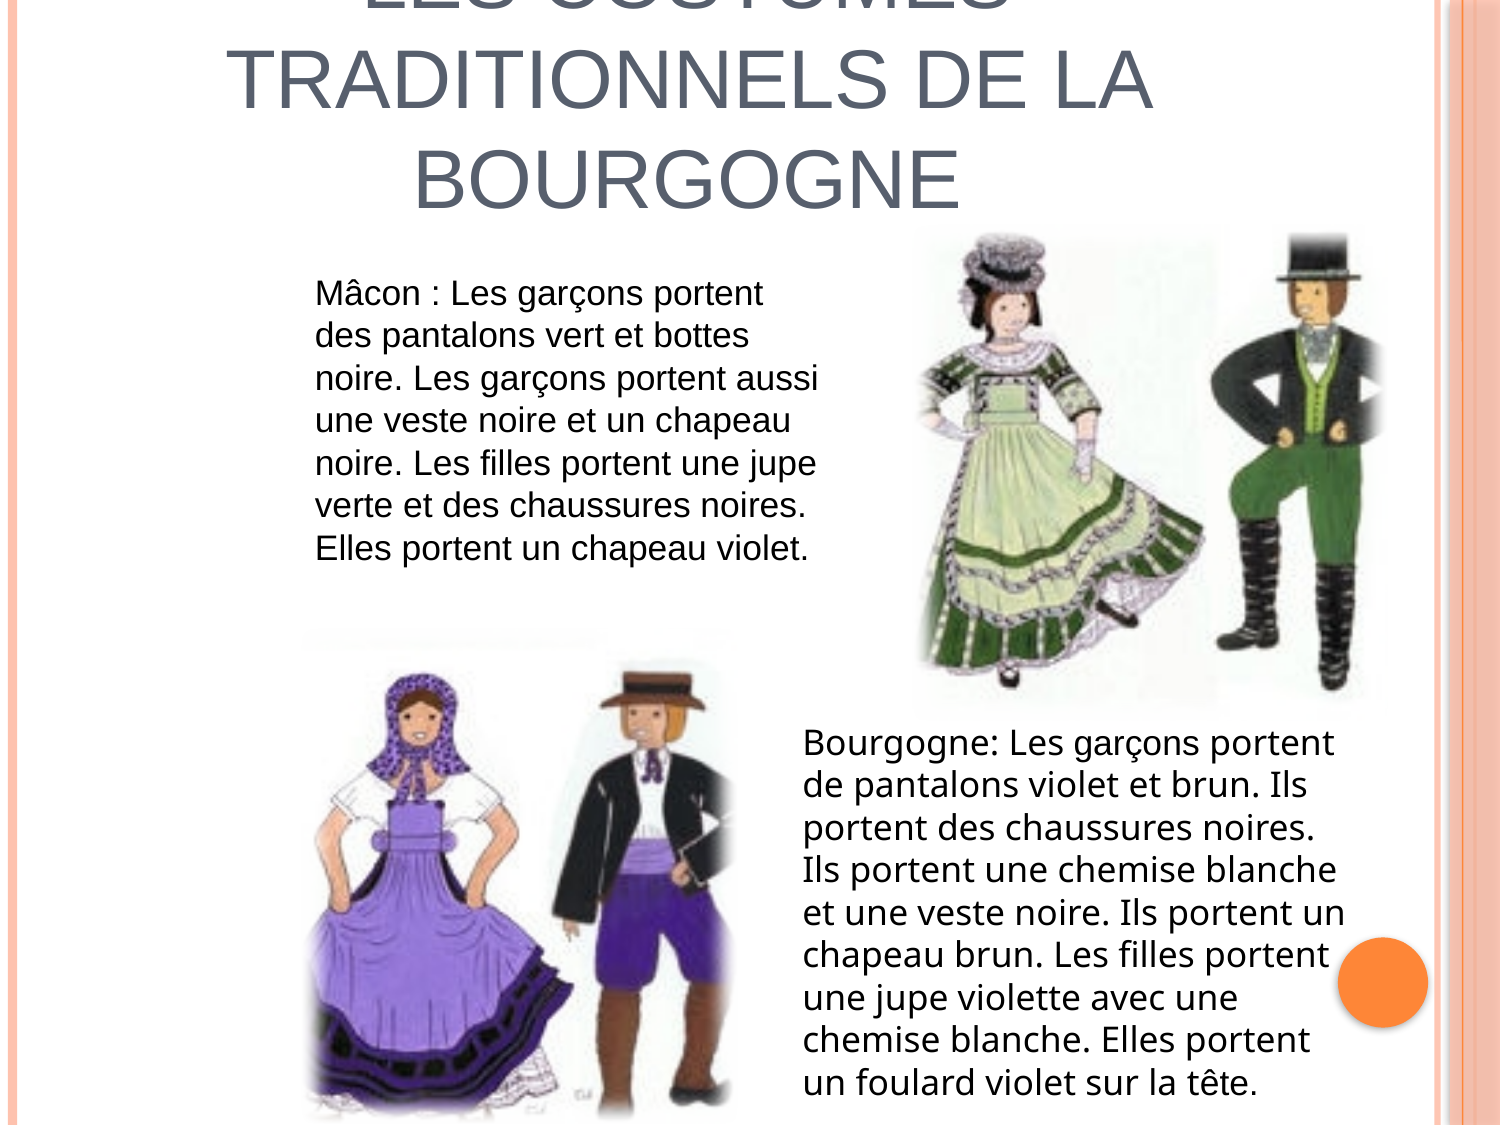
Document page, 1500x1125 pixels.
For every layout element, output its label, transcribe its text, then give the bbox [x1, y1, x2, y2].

picture [299, 626, 738, 1125]
picture [911, 224, 1388, 722]
text_box Mâcon : Les garçons portent des pantalons vert et bottes noire. Les garçons portent aussi une veste noire et un chapeau noire. Les filles portent une jupe verte et des chaussures noires. Elles portent un chapeau violet. [300, 262, 863, 575]
title Les costumes traditionnels de la Bourgogne [75, 45, 1300, 233]
text_box Bourgogne: Les garçons portent de pantalons violet et brun. Ils portent des chaussures noires. Ils portent une chemise blanche et une veste noire. Ils portent un chapeau brun. Les filles portent une jupe violette avec une chemise blanche. Elles portent un foulard violet sur la tête. [787, 712, 1375, 1110]
